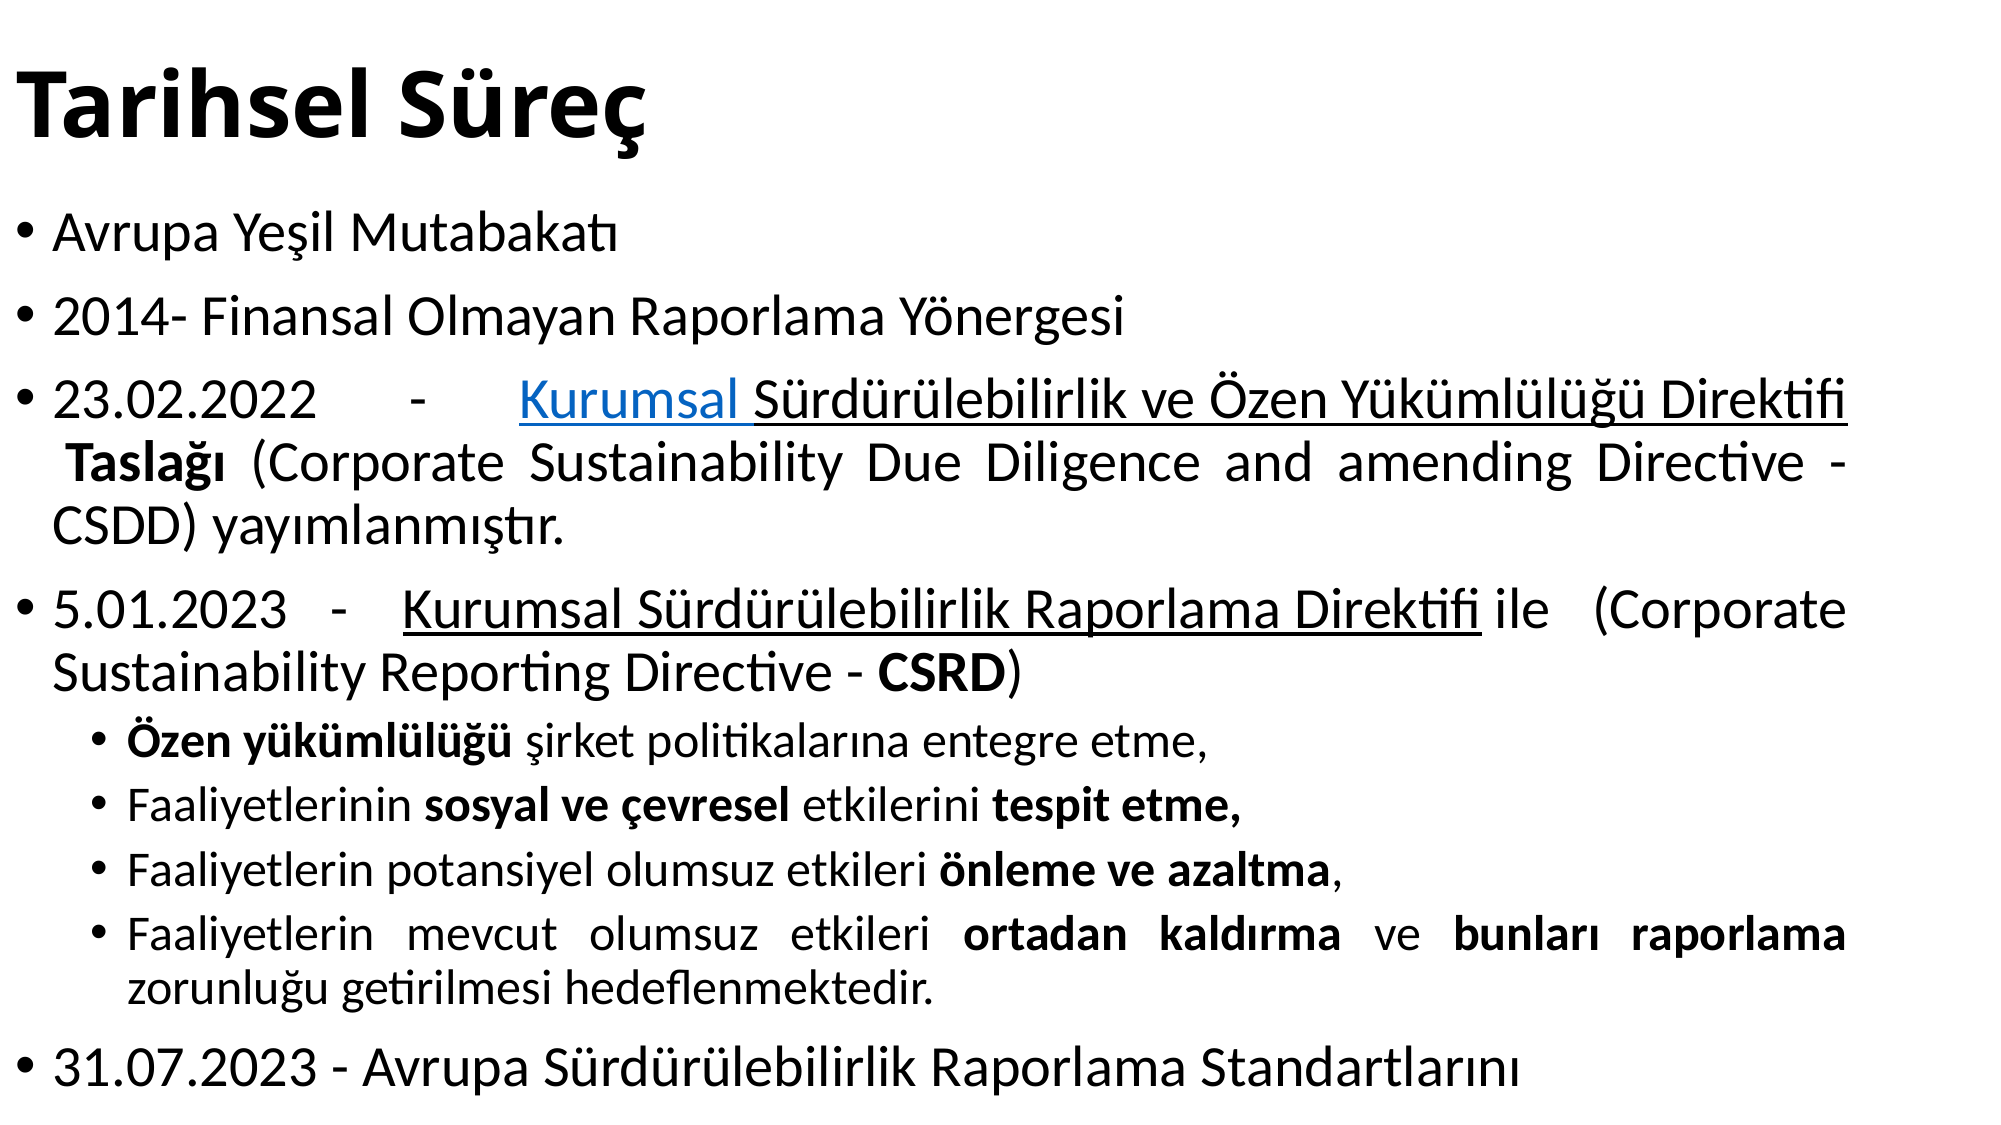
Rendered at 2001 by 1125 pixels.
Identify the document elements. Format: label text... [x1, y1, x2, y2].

title Tarihsel Süreç [0, 0, 2000, 216]
list Avrupa Yeşil Mutabakatı 2014- Finansal Olmayan Raporlama Yönergesi 23.02.2022 - Kurumsal Sürdürülebilirlik ve Özen Yükümlülüğü Direktifi Taslağı (Corporate Sustainability Due Diligence and amending Directive -CSDD) yayımlanmıştır. 5.01.2023 - Kurumsal Sürdürülebilirlik Raporlama Direktifi ile (Corporate Sustainability Reporting Directive - CSRD) Özen yükümlülüğü şirket politikalarına entegre etme, Faaliyetlerinin sosyal ve çevresel etkilerini tespit etme, Faaliyetlerin potansiyel olumsuz etkileri önleme ve azaltma, Faaliyetlerin mevcut olumsuz etkileri ortadan kaldırma ve bunları raporlama zorunluğu getirilmesi hedeflenmektedir. 31.07.2023 - Avrupa Sürdürülebilirlik Raporlama Standartlarını [0, 193, 1863, 1125]
